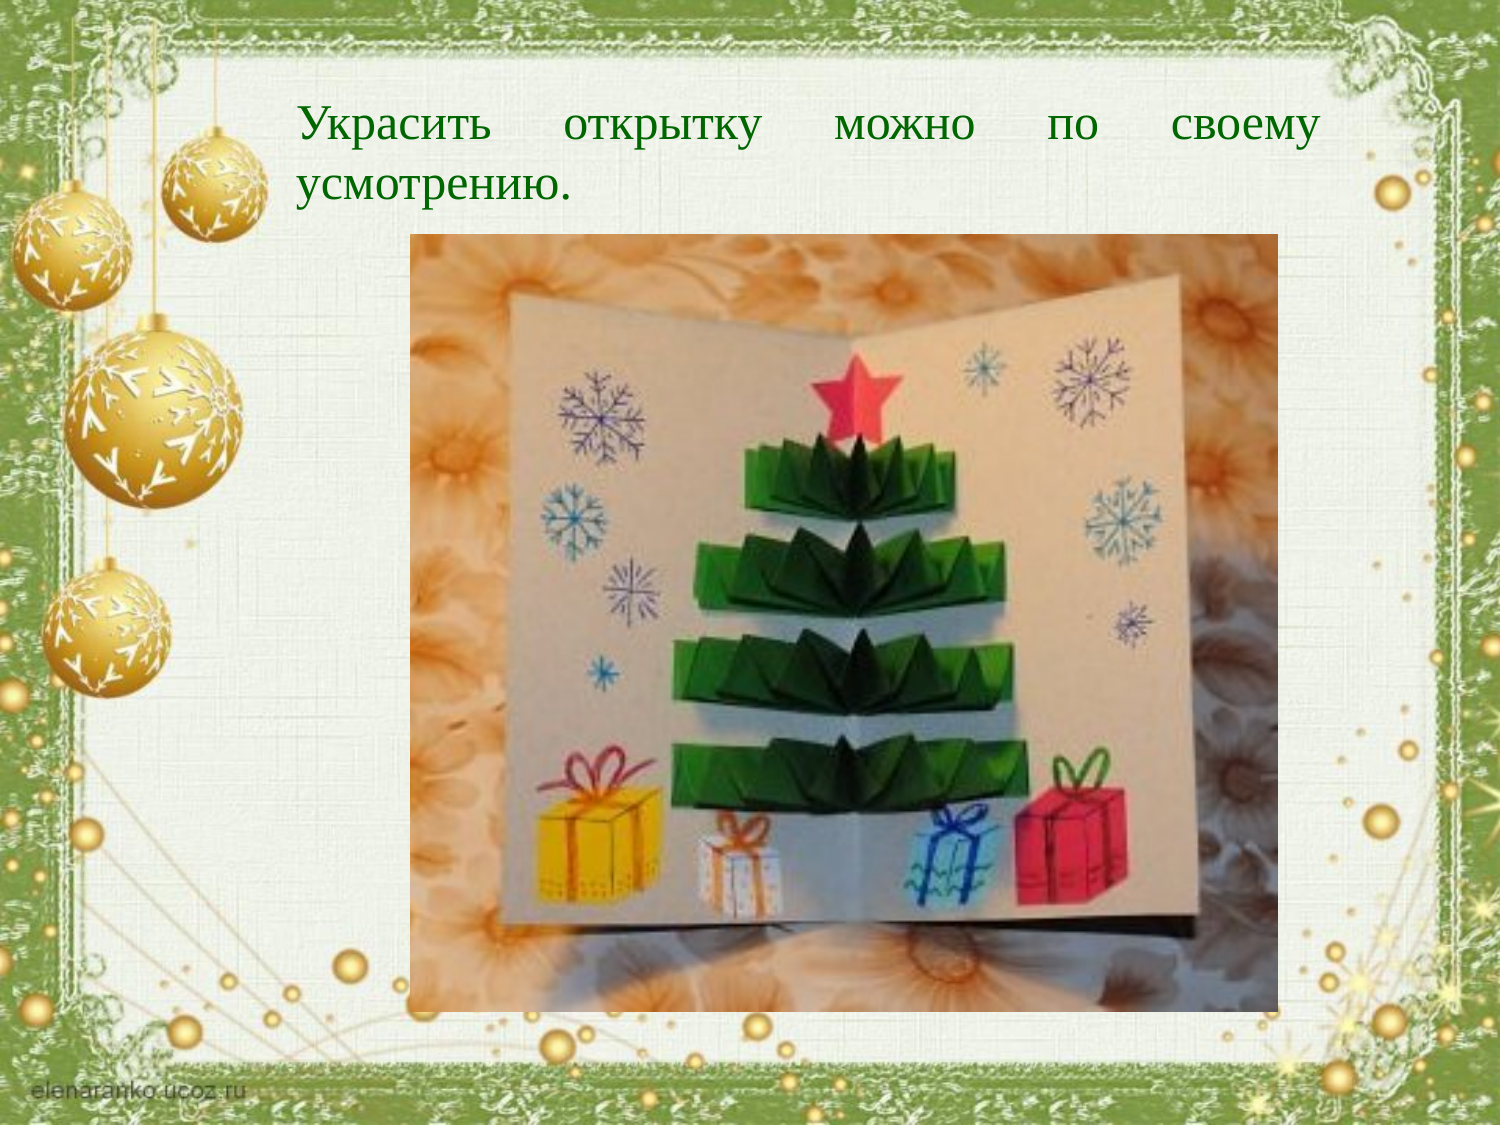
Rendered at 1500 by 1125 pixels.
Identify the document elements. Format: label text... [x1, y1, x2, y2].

text_box Украсить открытку можно по своему усмотрению. [281, 81, 1336, 217]
picture [0, 0, 1500, 1125]
